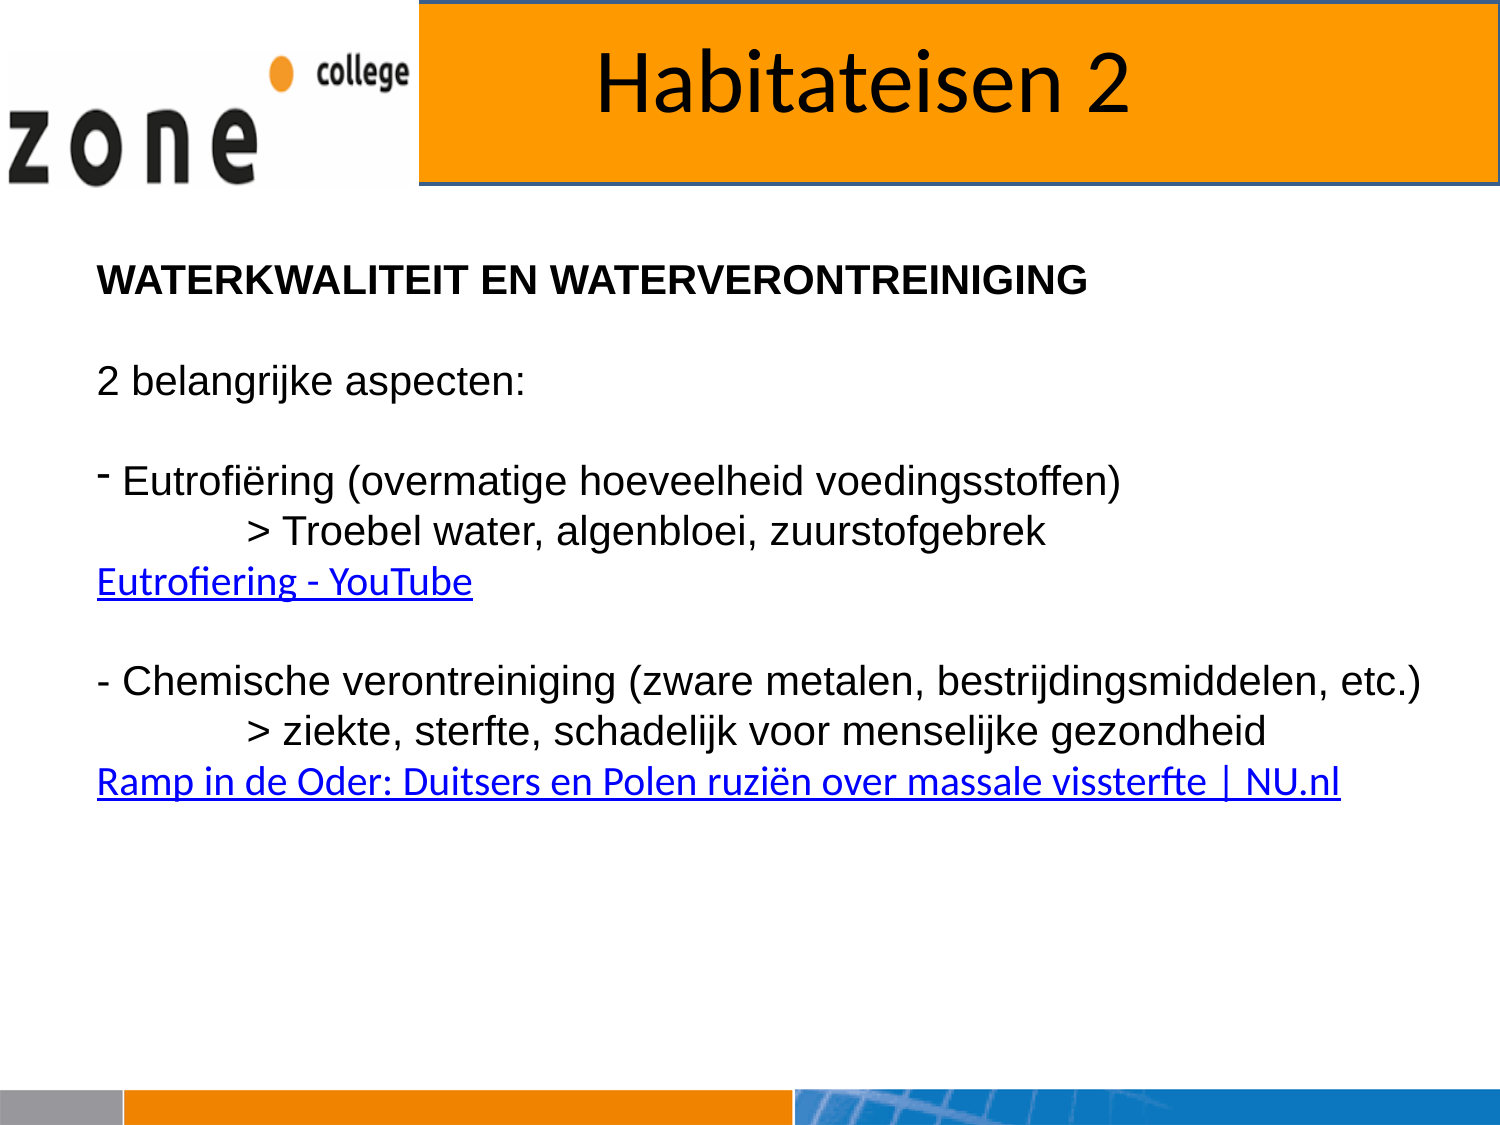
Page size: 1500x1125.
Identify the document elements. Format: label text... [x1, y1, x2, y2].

text_box Habitateisen 2 [420, 0, 1500, 153]
picture [0, 0, 1500, 1125]
text_box WATERKWALITEIT EN WATERVERONTREINIGING 2 belangrijke aspecten: Eutrofiëring (overmatige hoeveelheid voedingsstoffen) > Troebel water, algenbloei, zuurstofgebrek Eutrofiering - YouTube - Chemische verontreiniging (zware metalen, bestrijdingsmiddelen, etc.) > ziekte, sterfte, schadelijk voor menselijke gezondheid Ramp in de Oder: Duitsers en Polen ruziën over massale vissterfte | NU.nl [81, 246, 1459, 861]
text_box [423, 153, 1500, 186]
